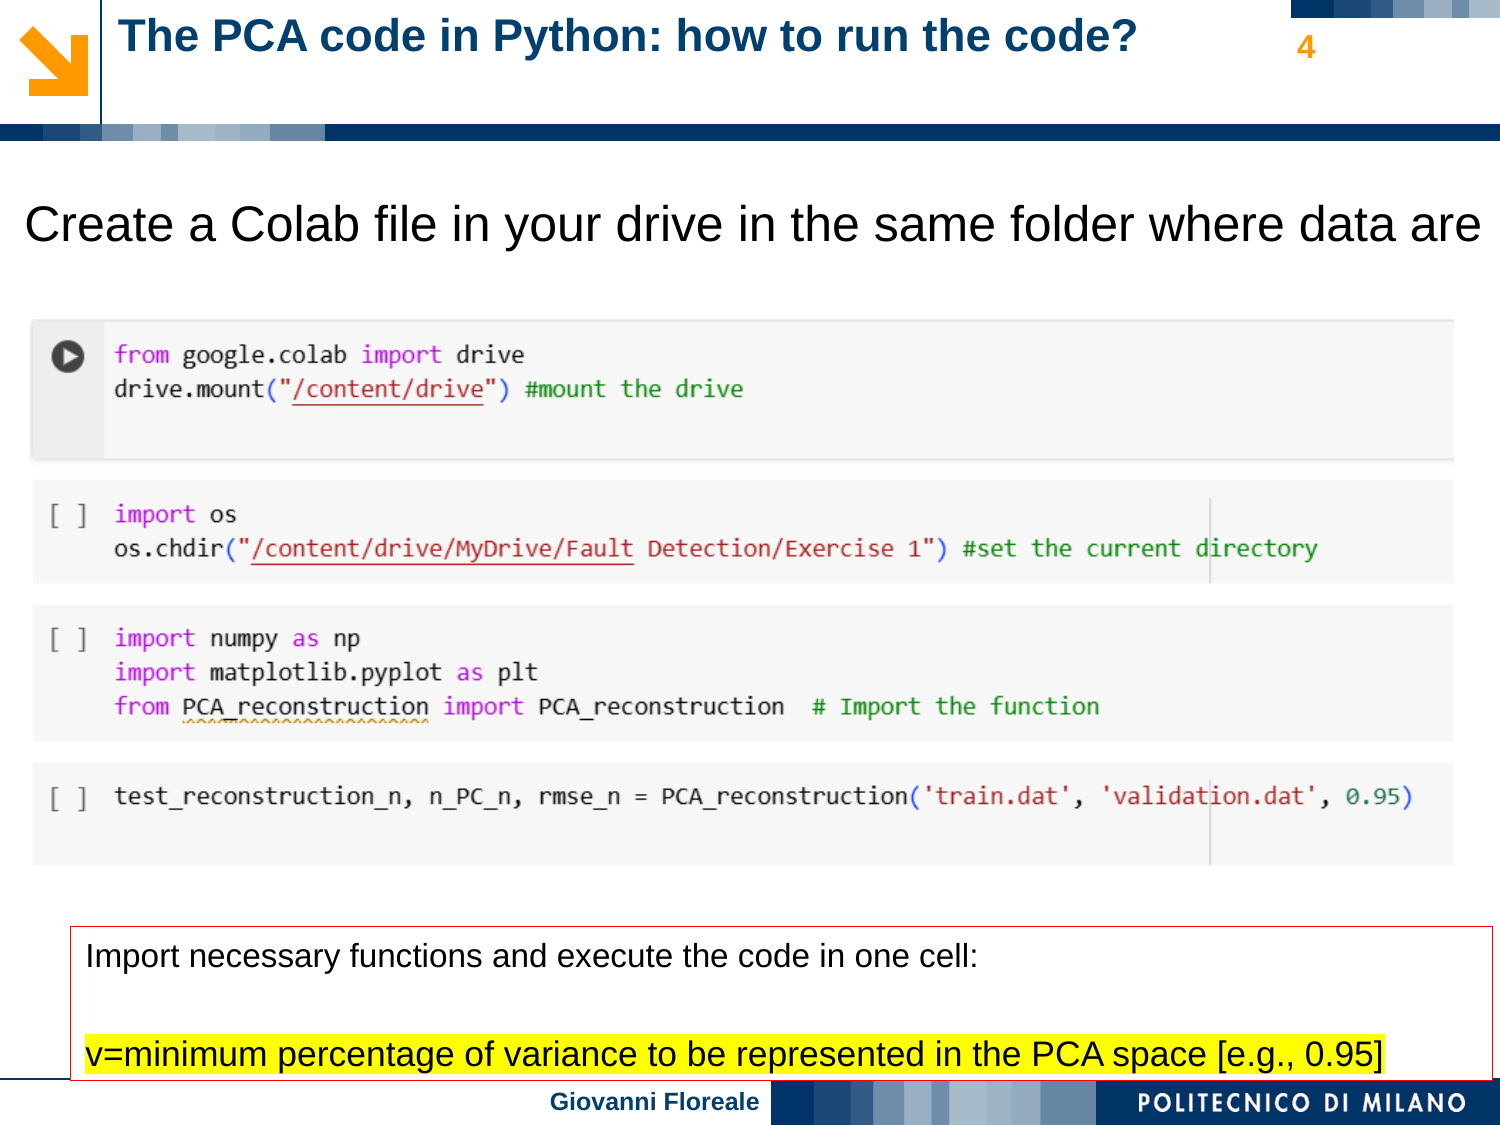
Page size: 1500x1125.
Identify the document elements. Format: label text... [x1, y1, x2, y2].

title The PCA code in Python: how to run the code? [117, 5, 1235, 144]
text_box Create a Colab file in your drive in the same folder where data are [7, 184, 1500, 260]
slide_number 4 [1269, 24, 1493, 66]
picture [0, 0, 1500, 141]
picture [0, 1074, 1500, 1125]
picture [29, 319, 1454, 868]
